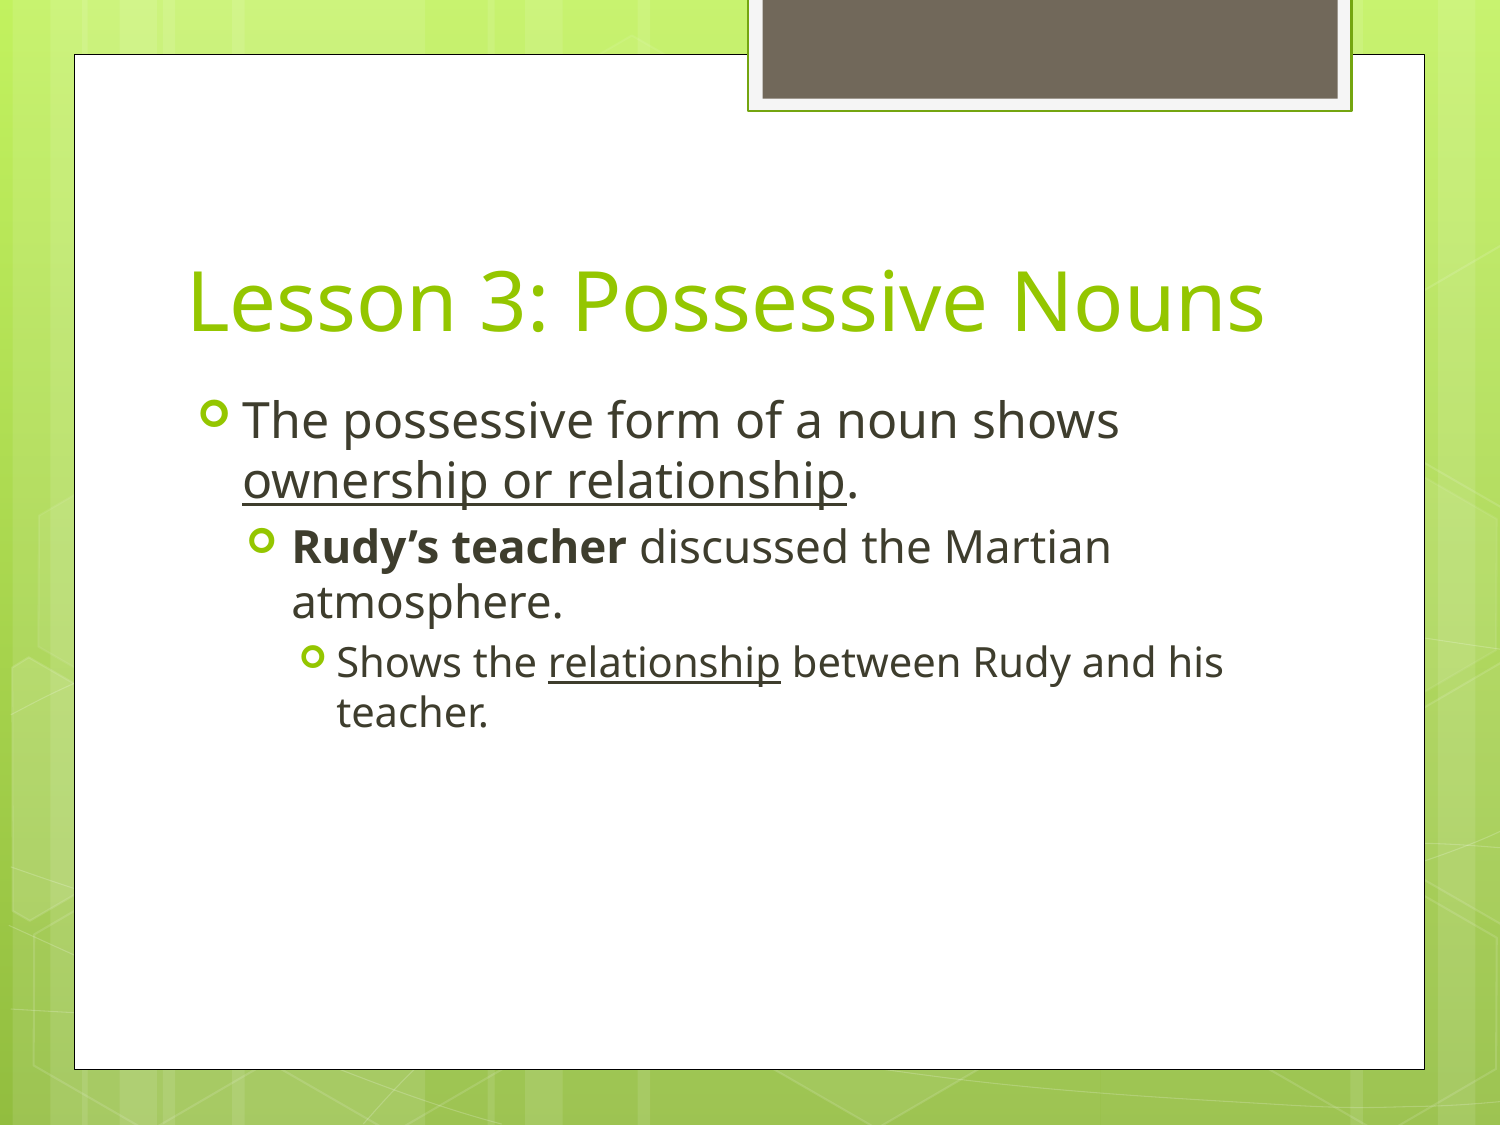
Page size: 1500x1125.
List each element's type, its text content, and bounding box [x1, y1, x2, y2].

title Lesson 3: Possessive Nouns [171, 168, 1324, 357]
list The possessive form of a noun shows ownership or relationship. Rudy’s teacher discussed the Martian atmosphere. Shows the relationship between Rudy and his teacher. [171, 381, 1283, 957]
